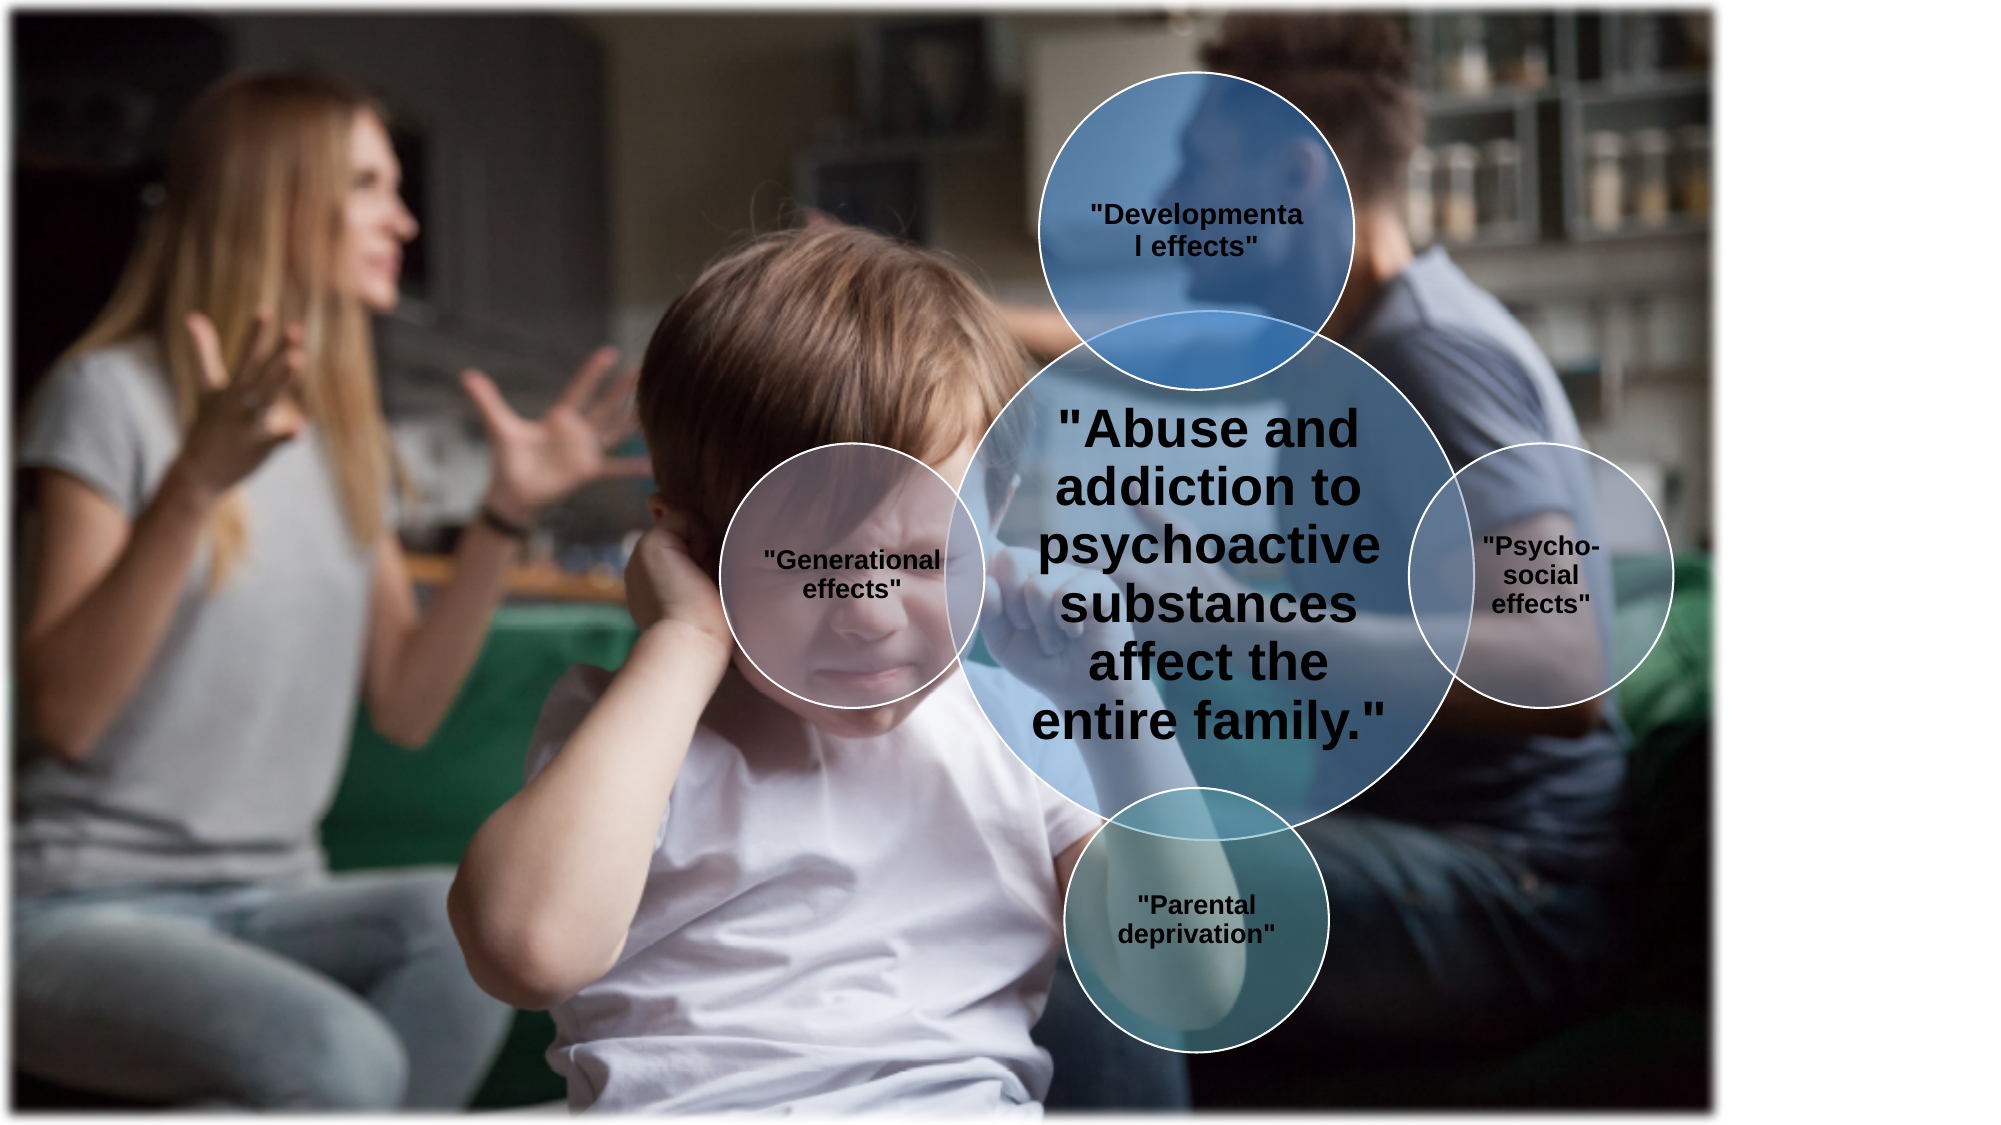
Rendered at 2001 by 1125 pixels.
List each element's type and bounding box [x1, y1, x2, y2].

text_box [625, 85, 1768, 1040]
picture [0, 0, 1725, 1125]
